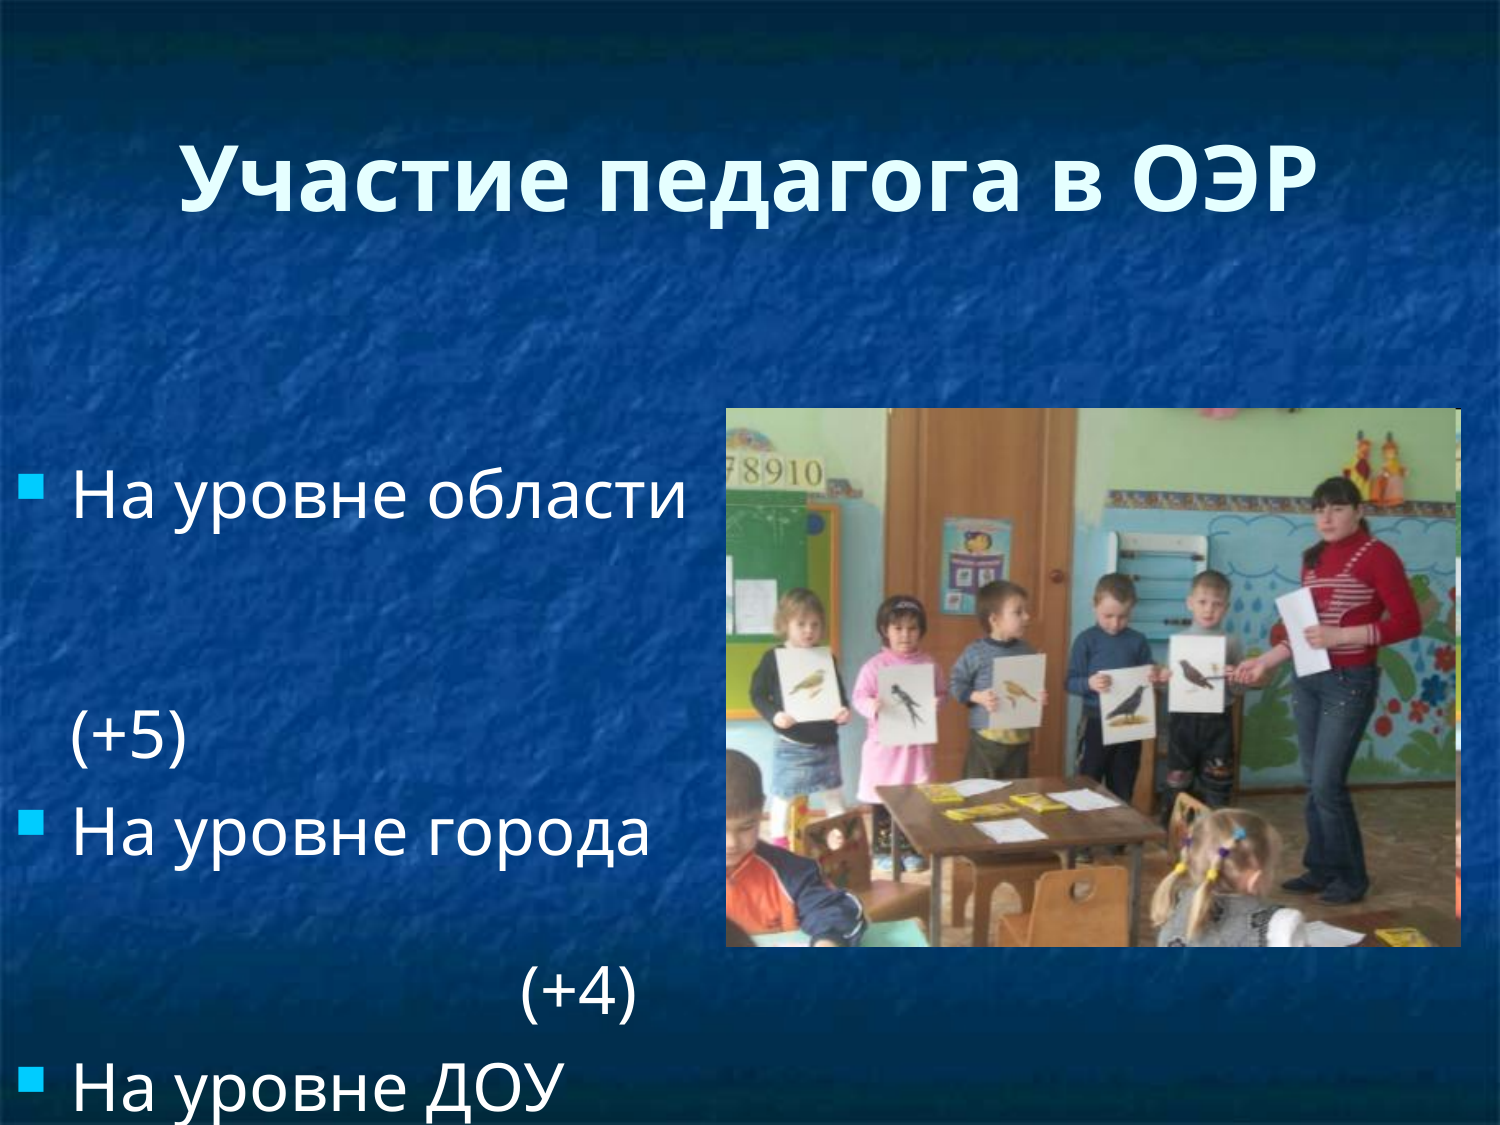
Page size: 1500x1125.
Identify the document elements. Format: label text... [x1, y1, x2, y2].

picture [0, 0, 1500, 1125]
title Участие педагога в ОЭР [74, 57, 1425, 293]
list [726, 408, 1461, 947]
list На уровне области (+5) На уровне города (+4) На уровне ДОУ (+3) [0, 444, 721, 953]
